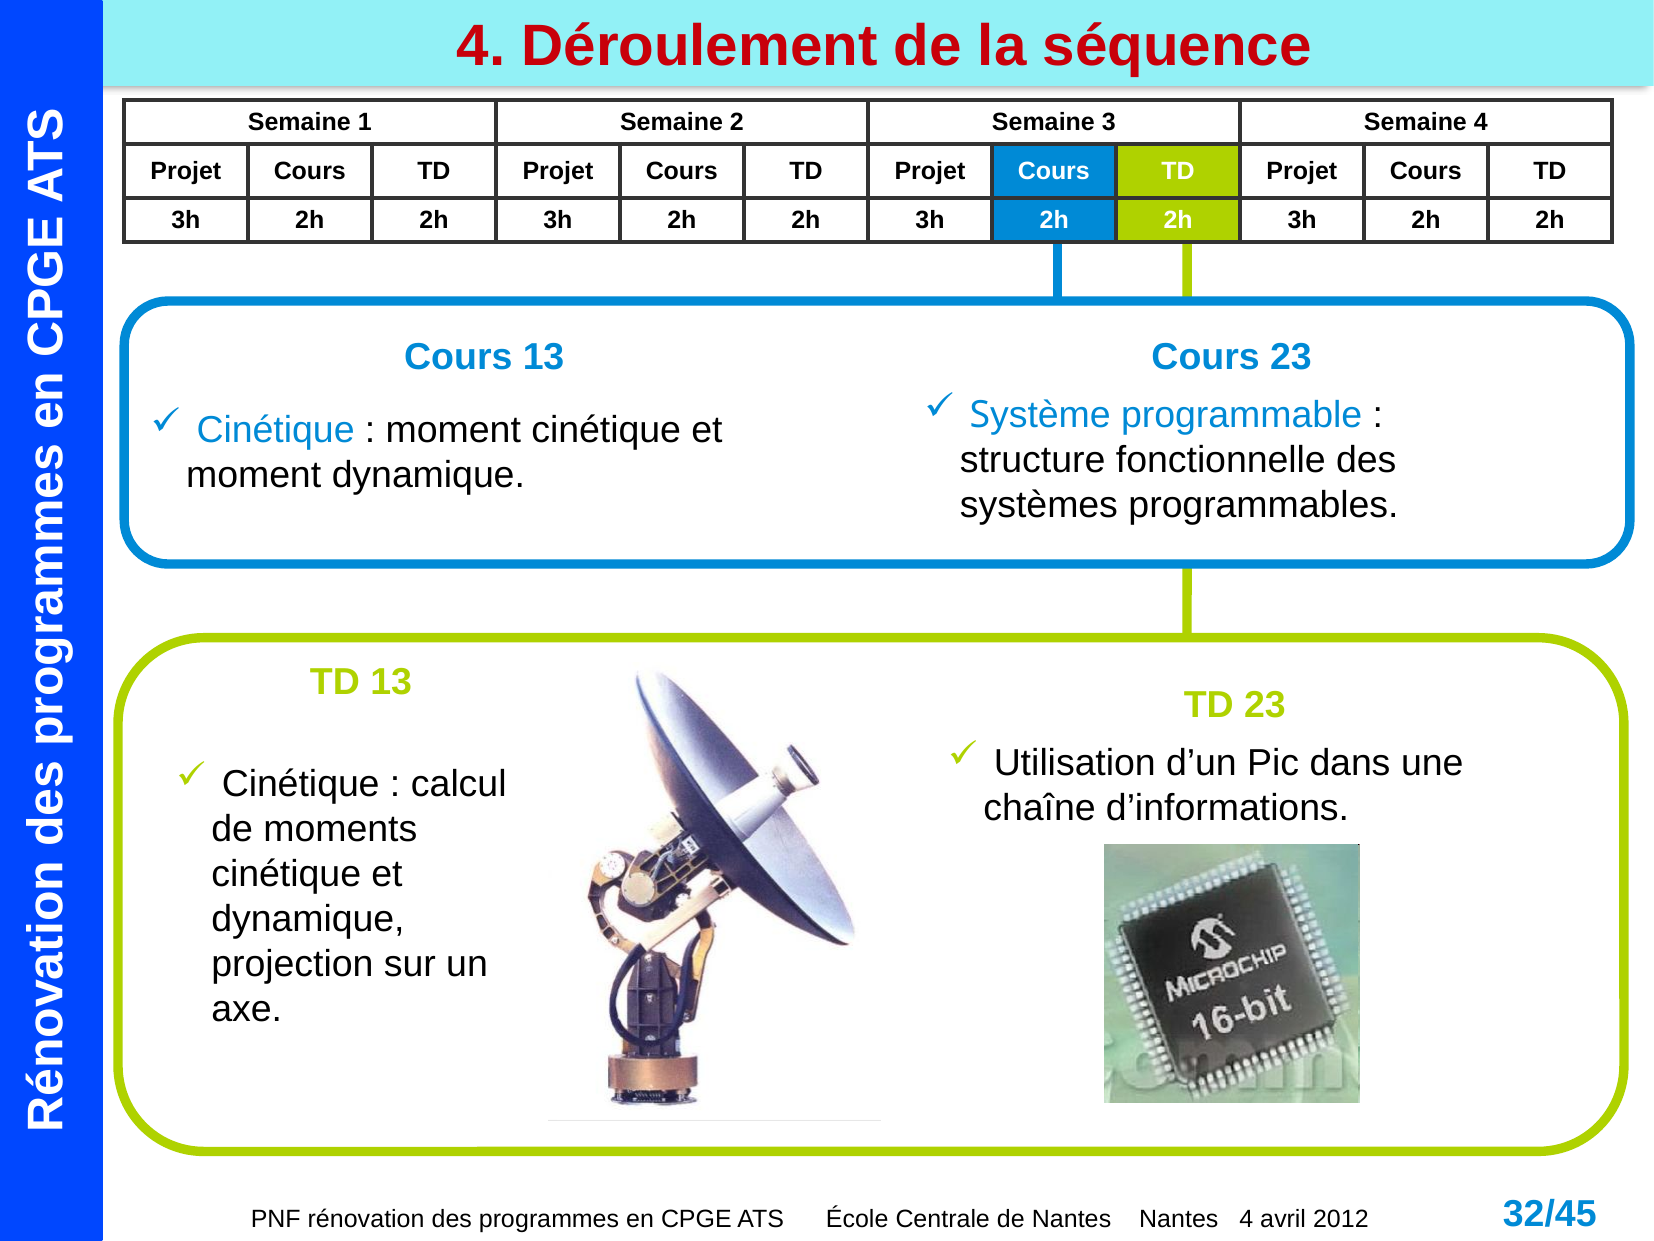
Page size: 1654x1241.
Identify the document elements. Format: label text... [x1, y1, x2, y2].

table_cell Projet [126, 146, 246, 196]
text_box [115, 635, 1627, 1154]
table_cell 2h [622, 200, 742, 240]
table_cell 2h [1490, 200, 1610, 240]
table_header Semaine 2 [498, 102, 866, 142]
picture [548, 662, 882, 1122]
table_cell Cours [994, 146, 1114, 196]
text_box 4. Déroulement de la séquence [442, 0, 1328, 85]
table_cell Cours [250, 146, 370, 196]
table_cell Projet [498, 146, 618, 196]
text_box [1192, 298, 1633, 567]
text_box [122, 298, 1181, 567]
table_cell TD [1118, 146, 1238, 196]
table_cell TD [1490, 146, 1610, 196]
text_box Cours 13 Cinétique : moment cinétique et moment dynamique. [135, 324, 833, 548]
text_box TD 23 Utilisation d’un Pic dans une chaîne d’informations. [1192, 672, 1537, 836]
table_cell 3h [870, 200, 990, 240]
table_cell 3h [498, 200, 618, 240]
table_cell 2h [250, 200, 370, 240]
table_cell 3h [126, 200, 246, 240]
table_cell 2h [994, 200, 1114, 240]
text_box Cours 23 Système programmable : structure fonctionnelle des systèmes programmables. [1192, 324, 1554, 532]
table_header Semaine 3 [870, 102, 1238, 142]
text_box Cours 23 Système programmable : structure fonctionnelle des systèmes programmables. [909, 324, 1181, 532]
picture [1104, 844, 1360, 1103]
table_cell Projet [870, 146, 990, 196]
table_cell 2h [746, 200, 866, 240]
table_cell 2h [1118, 200, 1238, 240]
table_cell Cours [622, 146, 742, 196]
table_cell 2h [374, 200, 494, 240]
table_cell TD [374, 146, 494, 196]
table_header Semaine 1 [126, 102, 494, 142]
text_box TD 23 Utilisation d’un Pic dans une chaîne d’informations. [933, 672, 1181, 836]
table_cell TD [746, 146, 866, 196]
table_cell 2h [1366, 200, 1486, 240]
table_header Semaine 4 [1242, 102, 1610, 142]
table_cell Cours [1366, 146, 1486, 196]
text_box TD 13 Cinétique : calcul de moments cinétique et dynamique, projection sur un axe. [161, 649, 561, 1037]
table_cell Projet [1242, 146, 1362, 196]
table_cell 3h [1242, 200, 1362, 240]
